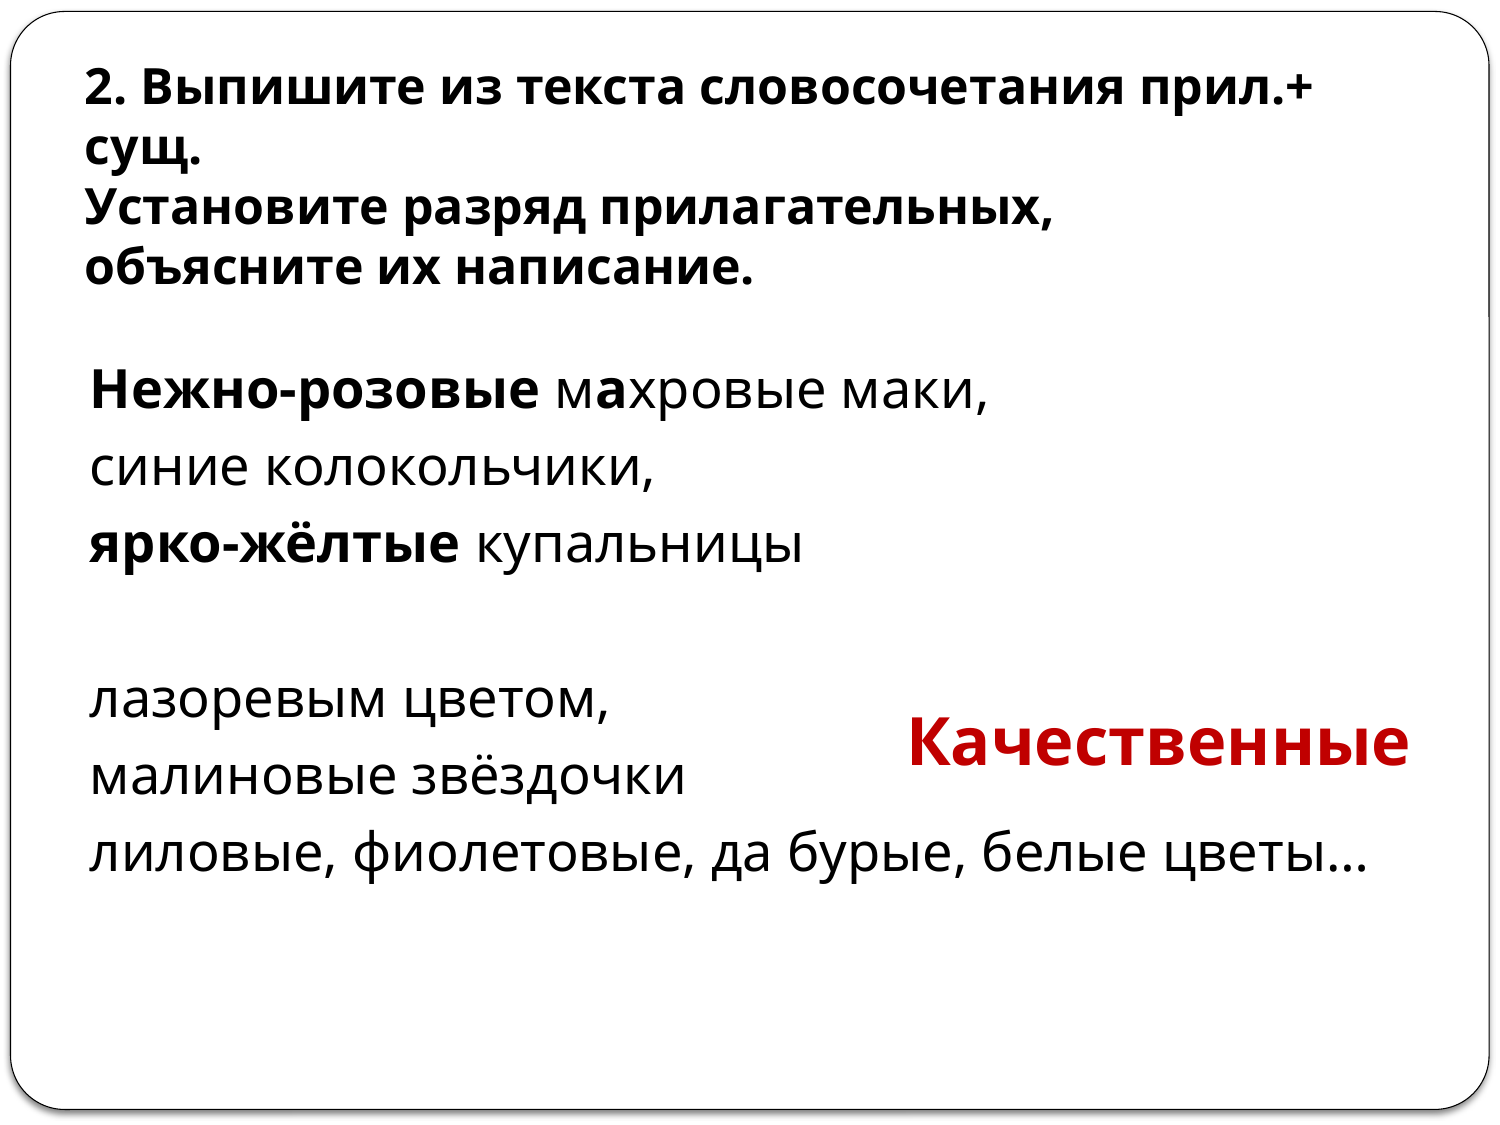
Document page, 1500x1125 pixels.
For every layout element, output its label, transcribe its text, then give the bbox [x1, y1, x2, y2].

list Нежно-розовые махровые маки, синие колокольчики, ярко-жёлтые купальницы лазоревым цветом, малиновые звёздочки лиловые, фиолетовые, да бурые, белые цветы… [75, 269, 1500, 1079]
text_box Качественные [891, 691, 1444, 787]
text_box 2. Выпишите из текста словосочетания прил.+ сущ. Установите разряд прилагательных, объясните их написание. [70, 46, 1348, 302]
